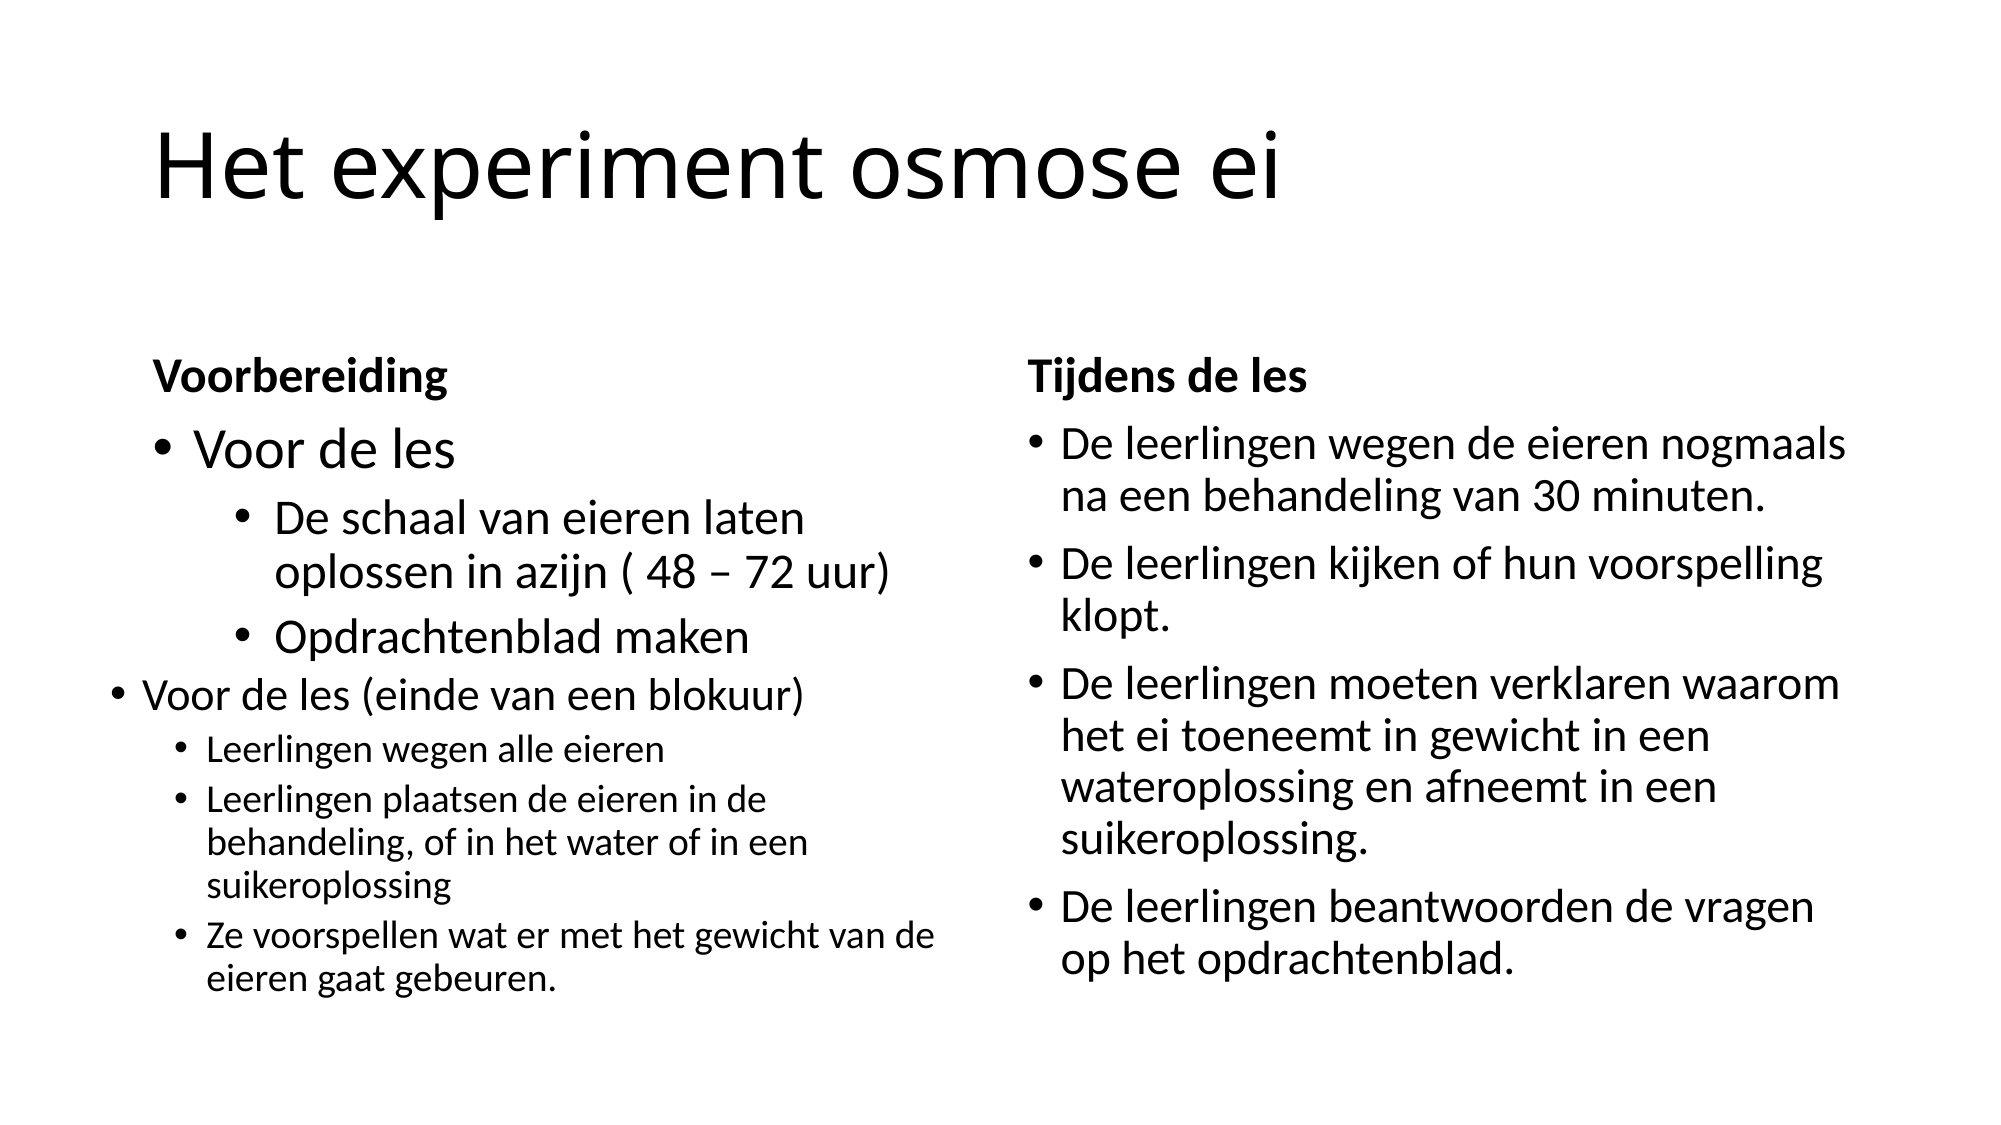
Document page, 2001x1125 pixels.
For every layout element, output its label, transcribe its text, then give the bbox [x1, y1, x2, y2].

title Het experiment osmose ei [137, 59, 1863, 278]
text_box Voor de les (einde van een blokuur) Leerlingen wegen alle eieren Leerlingen plaatsen de eieren in de behandeling, of in het water of in een suikeroplossing Ze voorspellen wat er met het gewicht van de eieren gaat gebeuren. [95, 662, 984, 1016]
list Tijdens de les [1012, 275, 1863, 410]
list Voor de les De schaal van eieren laten oplossen in azijn ( 48 – 72 uur) Opdrachtenblad maken [137, 410, 984, 662]
list Voorbereiding [137, 275, 984, 410]
list De leerlingen wegen de eieren nogmaals na een behandeling van 30 minuten. De leerlingen kijken of hun voorspelling klopt. De leerlingen moeten verklaren waarom het ei toeneemt in gewicht in een wateroplossing en afneemt in een suikeroplossing. De leerlingen beantwoorden de vragen op het opdrachtenblad. [1012, 410, 1863, 1016]
